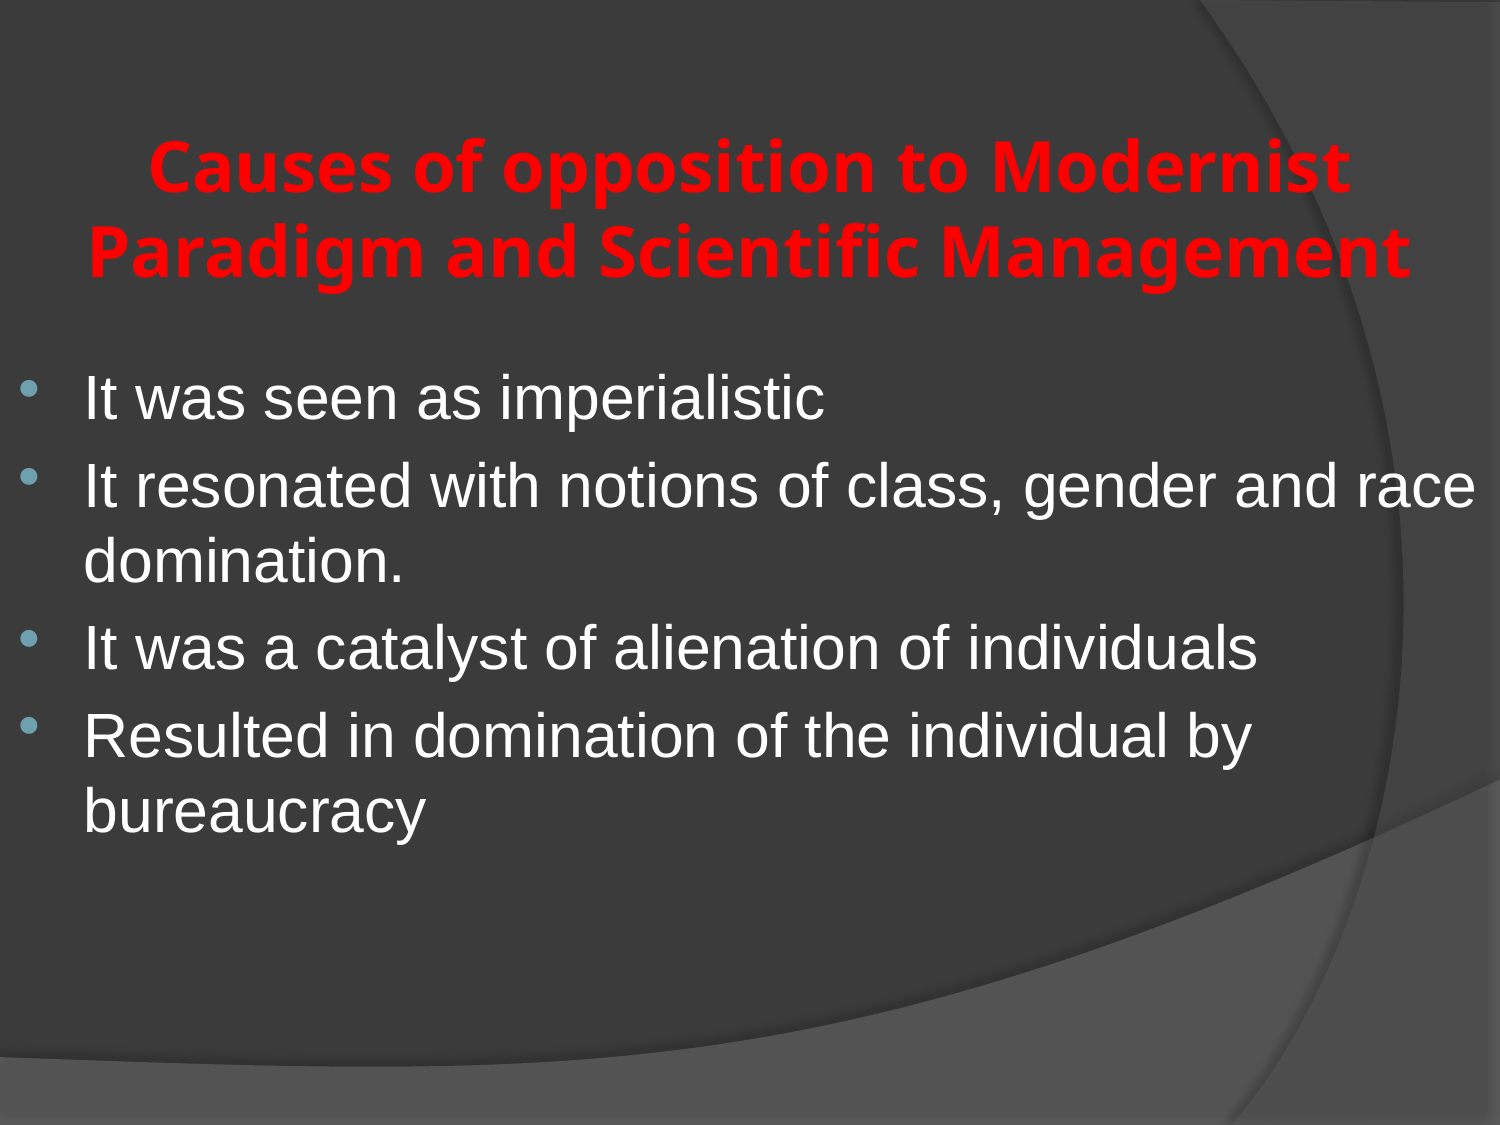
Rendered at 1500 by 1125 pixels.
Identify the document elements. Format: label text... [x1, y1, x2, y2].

title Causes of opposition to Modernist Paradigm and Scientific Management [37, 112, 1463, 300]
list It was seen as imperialistic It resonated with notions of class, gender and race domination. It was a catalyst of alienation of individuals Resulted in domination of the individual by bureaucracy [0, 350, 1500, 913]
